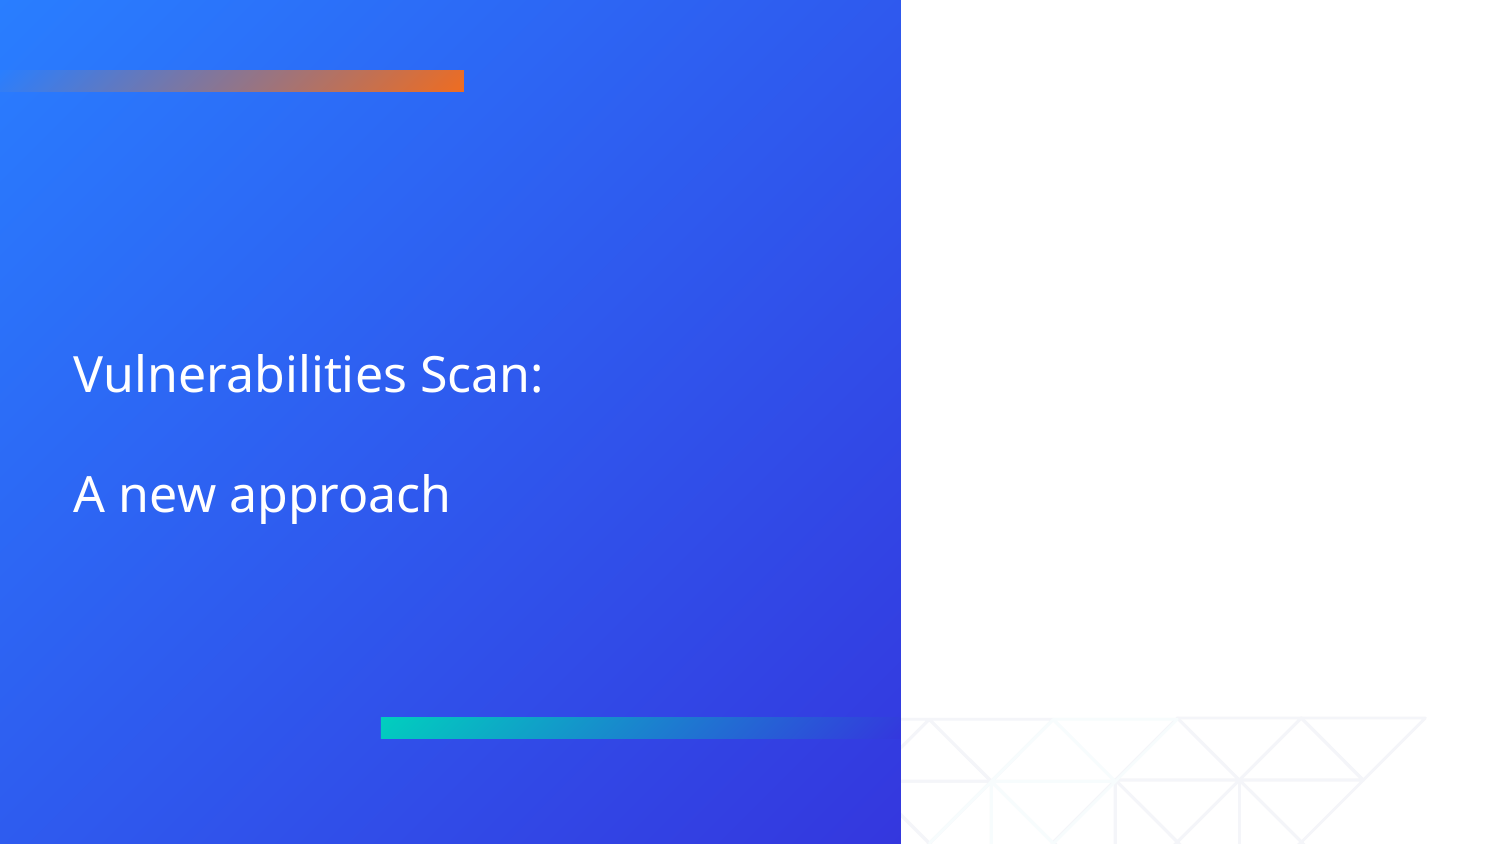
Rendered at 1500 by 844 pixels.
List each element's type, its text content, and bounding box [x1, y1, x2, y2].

text_box Vulnerabilities Scan: A new approach [58, 267, 825, 532]
